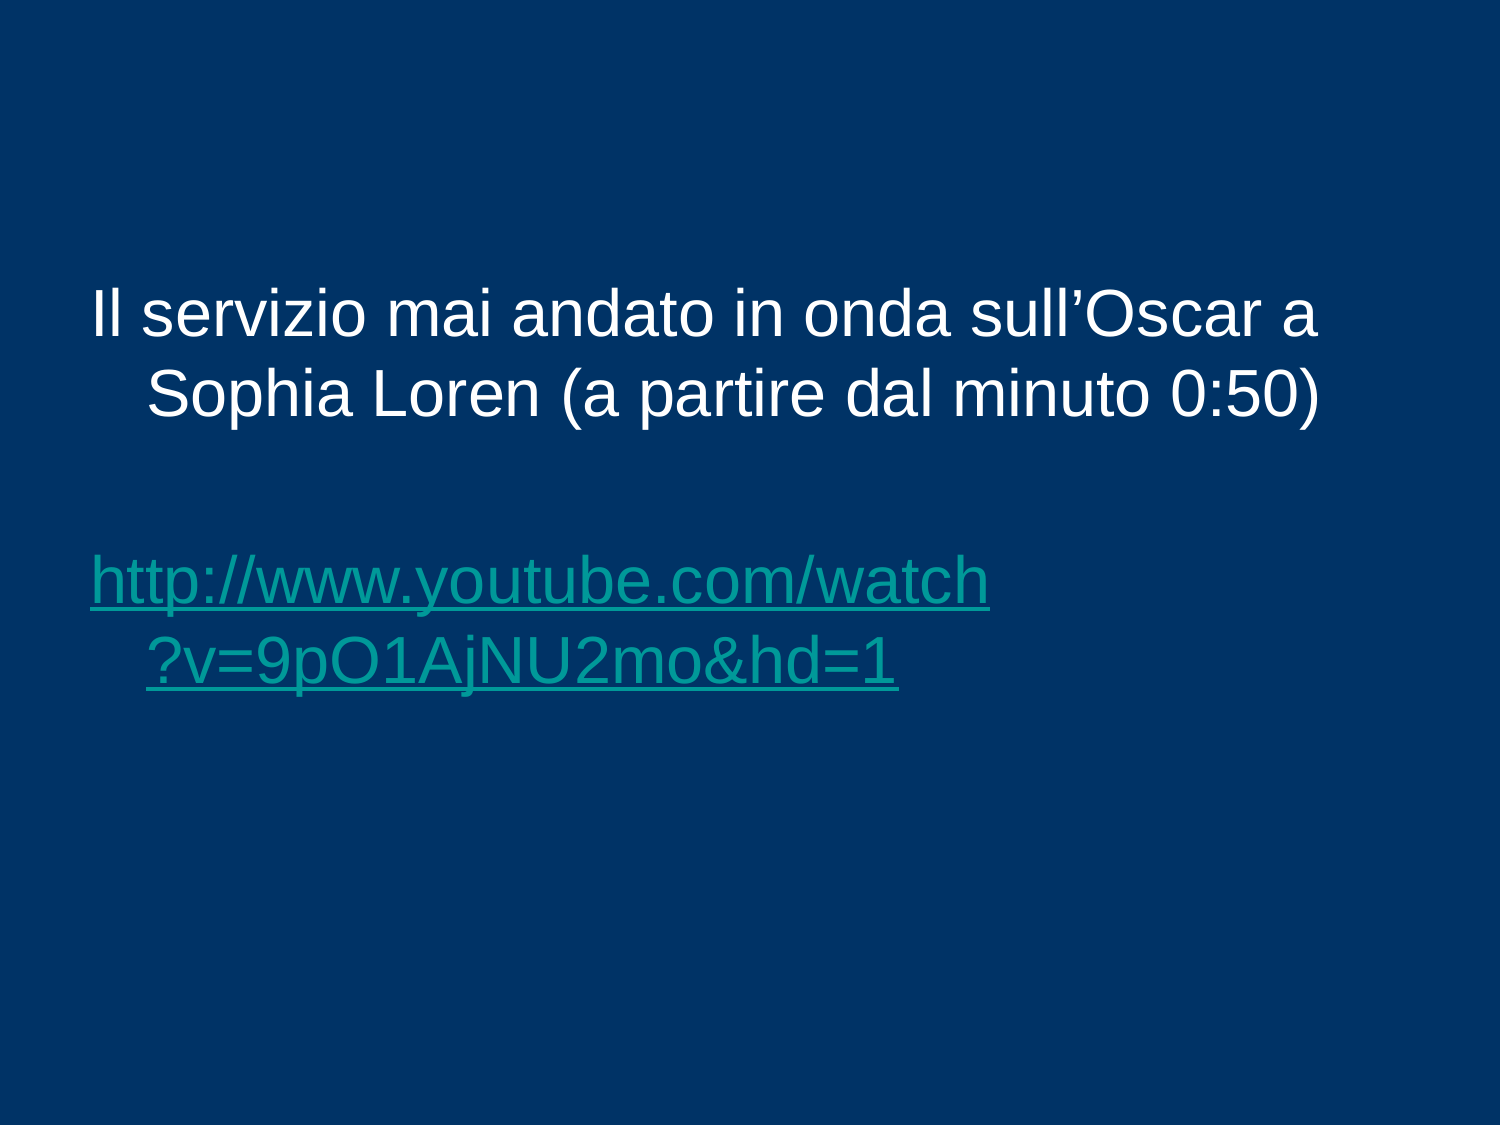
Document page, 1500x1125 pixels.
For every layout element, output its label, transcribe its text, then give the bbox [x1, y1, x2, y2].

list Il servizio mai andato in onda sull’Oscar a Sophia Loren (a partire dal minuto 0:50) http://www.youtube.com/watch?v=9pO1AjNU2mo&hd=1 [74, 262, 1426, 1006]
